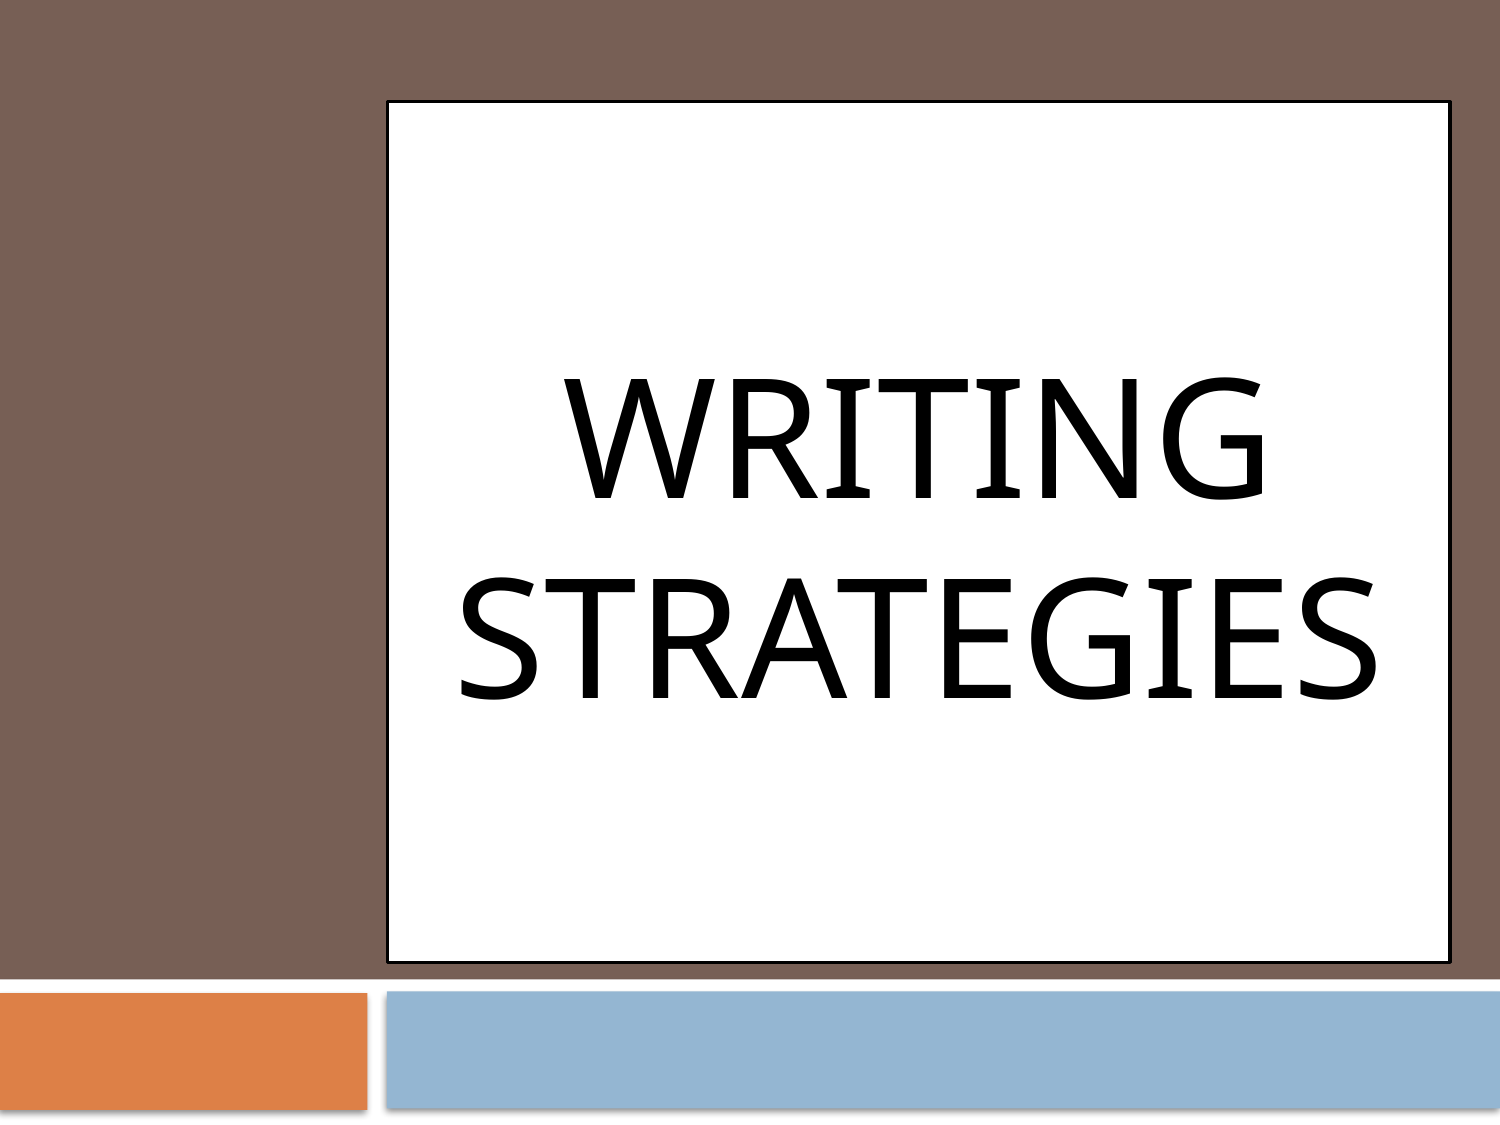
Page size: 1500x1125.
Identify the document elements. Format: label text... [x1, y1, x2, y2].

title WRITING STRATEGIES [386, 100, 1452, 964]
